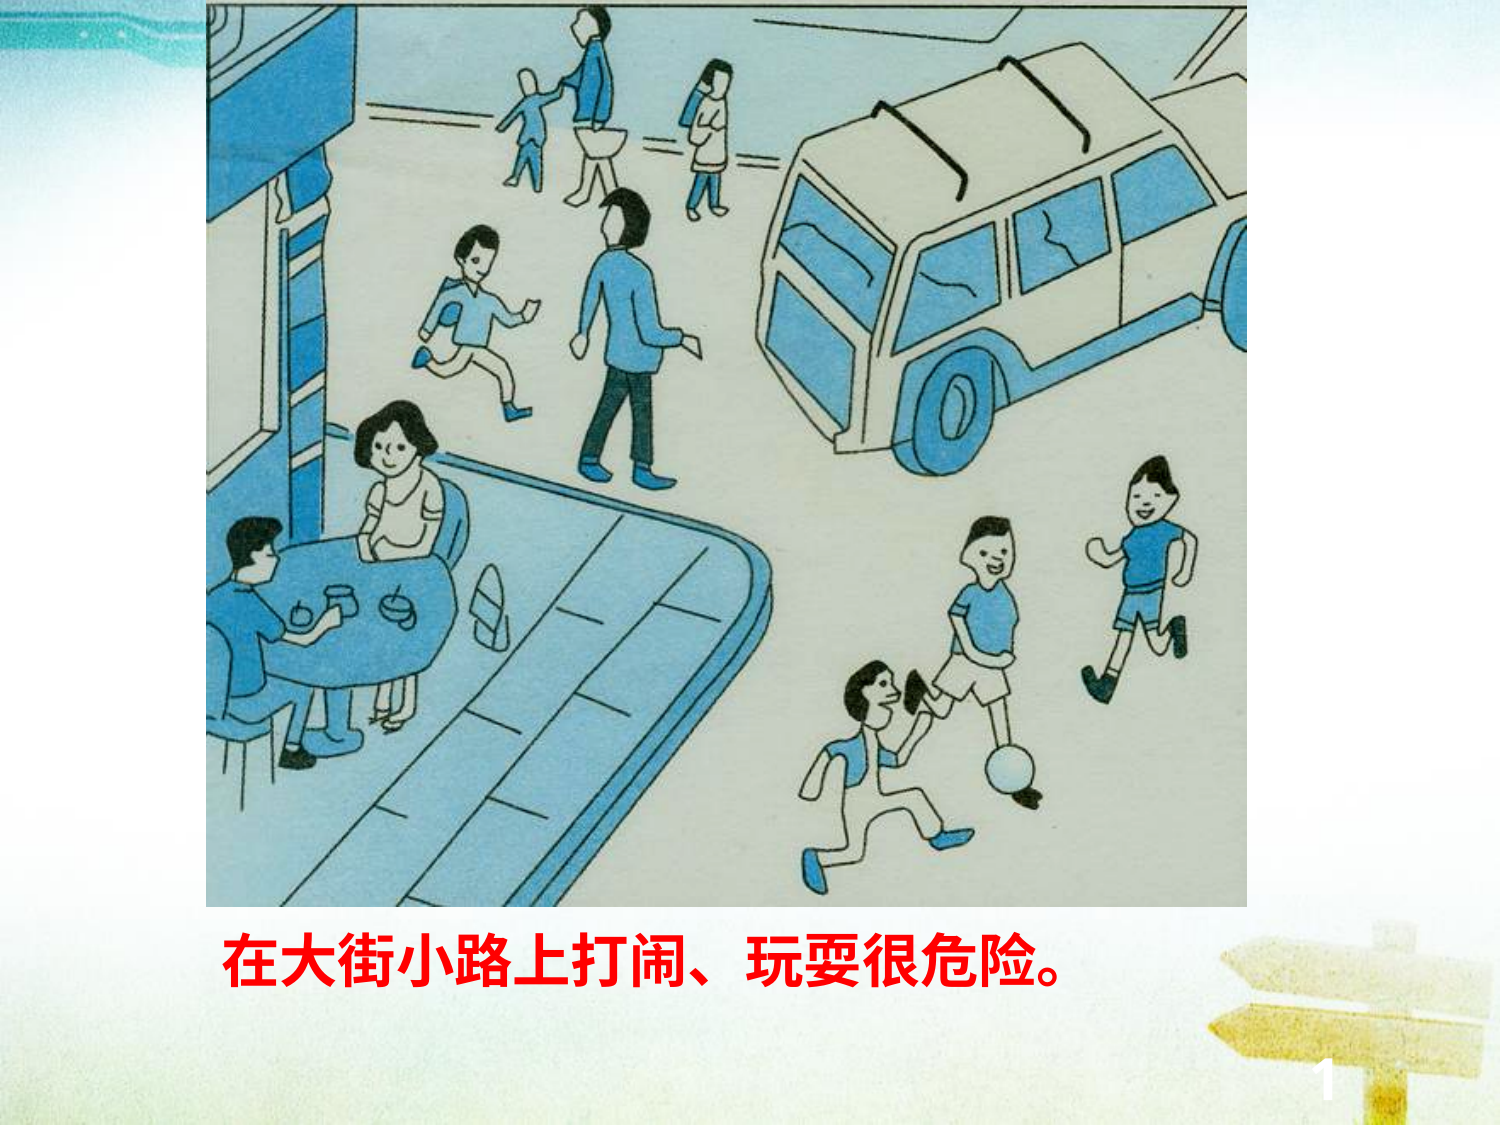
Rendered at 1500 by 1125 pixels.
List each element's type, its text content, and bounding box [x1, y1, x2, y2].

text_box 1 [1293, 1034, 1400, 1120]
picture [0, 0, 1500, 1125]
text_box 在大街小路上打闹、玩耍很危险。 [206, 916, 1235, 1002]
